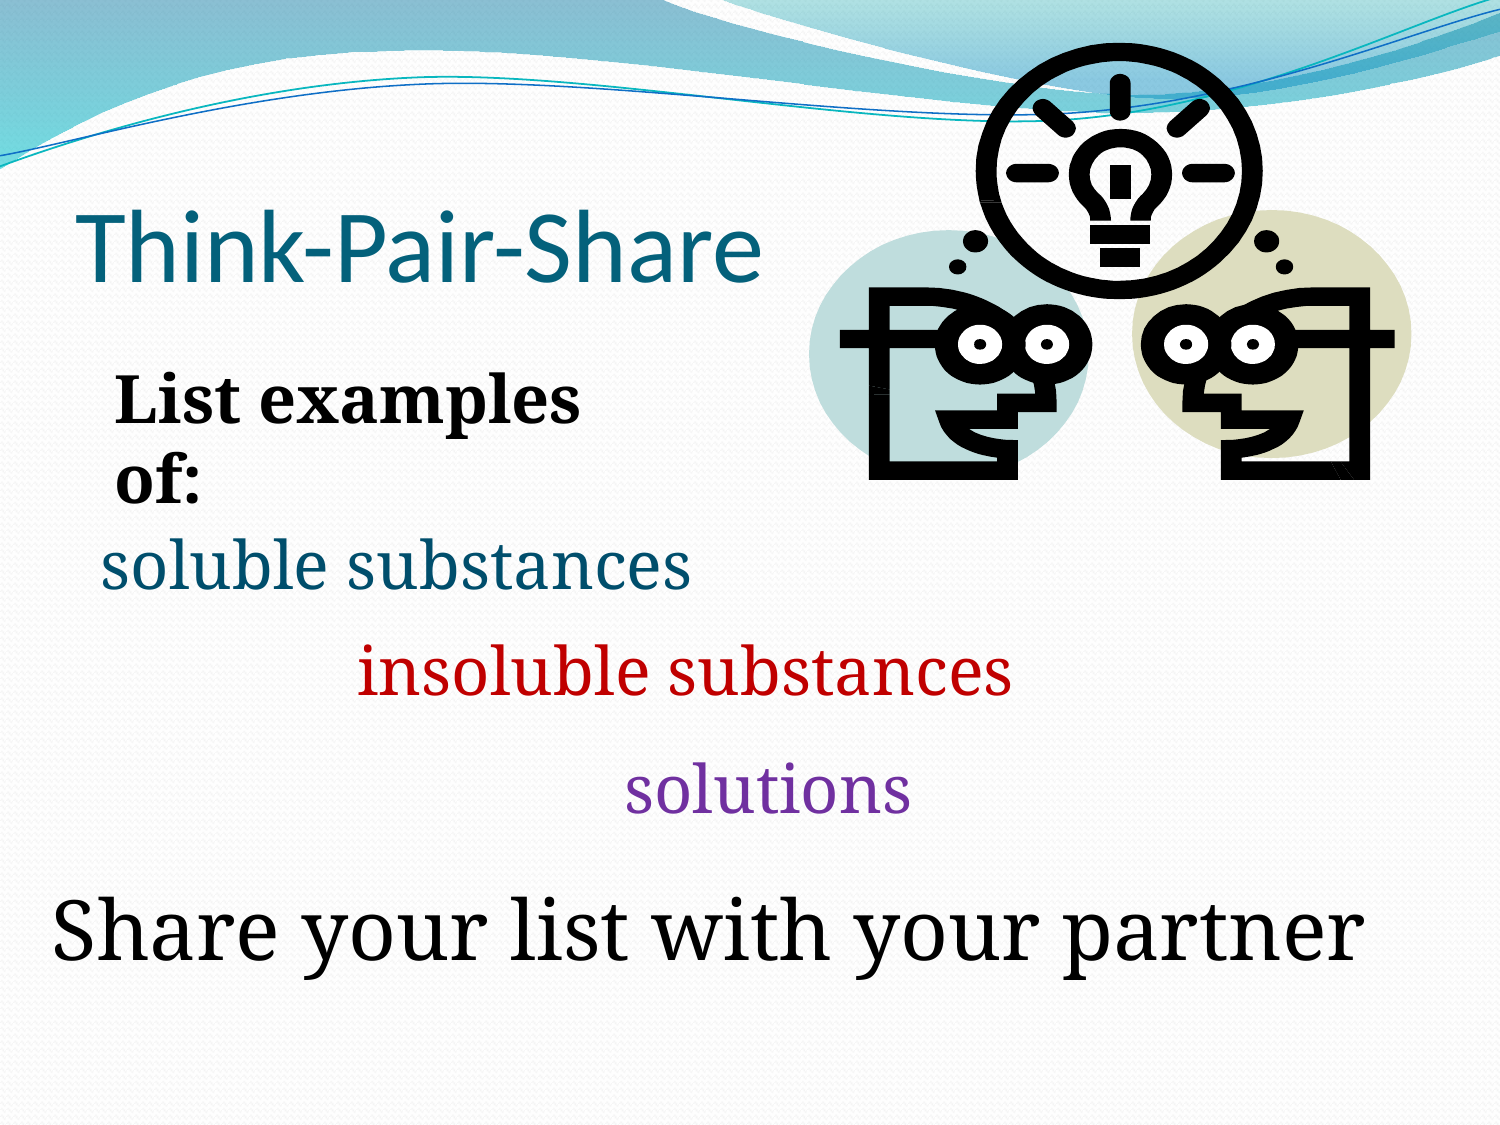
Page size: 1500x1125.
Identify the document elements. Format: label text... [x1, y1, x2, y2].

title Think-Pair-Share [1418, 115, 1425, 303]
text_box insoluble substances [342, 621, 1029, 717]
text_box Share your list with your partner [37, 869, 1382, 985]
text_box List examples of: [100, 349, 703, 515]
text_box solutions [609, 739, 928, 835]
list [808, 42, 1412, 481]
title Think-Pair-Share [75, 115, 801, 303]
text_box soluble substances [85, 515, 708, 610]
